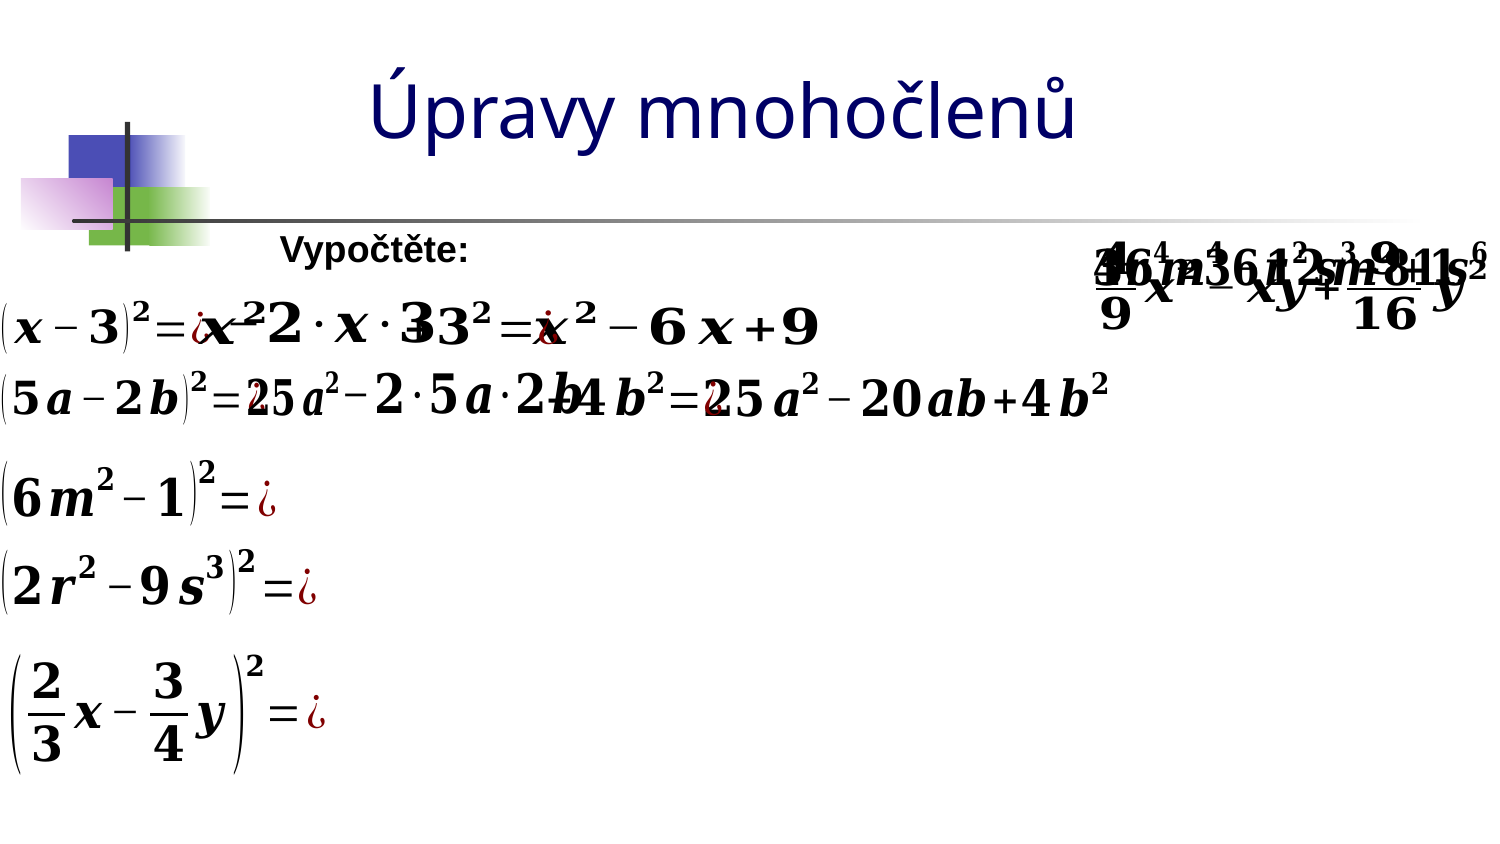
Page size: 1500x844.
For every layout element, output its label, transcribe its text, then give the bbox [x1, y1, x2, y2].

title Úpravy mnohočlenů [129, 43, 1318, 175]
text_box Vypočtěte: [212, 217, 537, 278]
